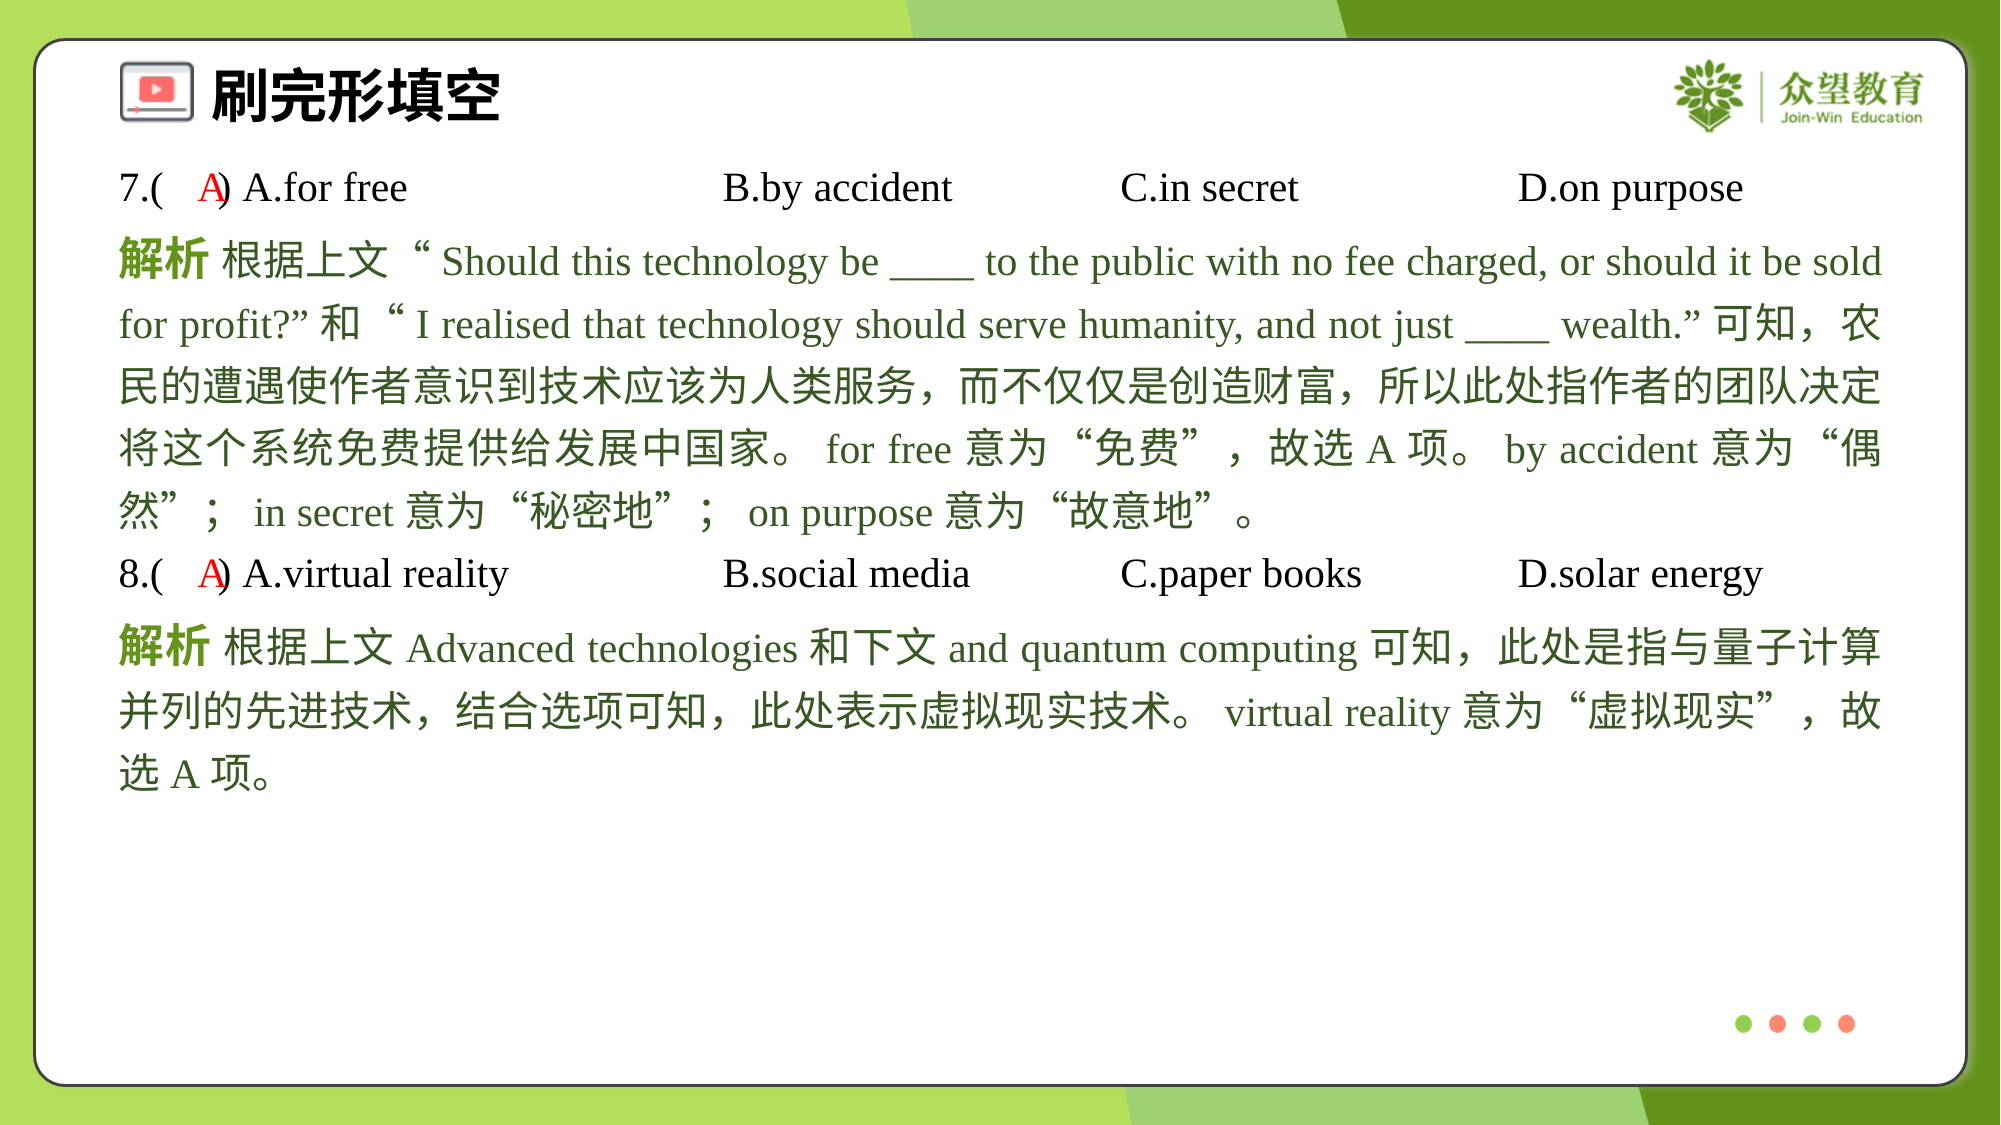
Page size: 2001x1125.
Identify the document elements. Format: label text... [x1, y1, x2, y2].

text_box 解析 根据上文“Should this technology be ____ to the public with no fee charged, or should it be sold for profit?”和“I realised that technology should serve humanity, and not just ____ wealth.”可知，农民的遭遇使作者意识到技术应该为人类服务，而不仅仅是创造财富，所以此处指作者的团队决定将这个系统免费提供给发展中国家。for free意为“免费”，故选A项。by accident意为“偶然”；in secret意为“秘密地”；on purpose意为“故意地”。 [118, 215, 1883, 530]
text_box 解析 根据上文Advanced technologies和下文and quantum computing可知，此处是指与量子计算并列的先进技术，结合选项可知，此处表示虚拟现实技术。virtual reality意为“虚拟现实”，故选A项。 [118, 603, 1883, 793]
text_box A [192, 146, 233, 205]
picture [0, 0, 2000, 1125]
text_box 7.( ) A.for free B.by accident C.in secret D.on purpose [233, 146, 1883, 204]
text_box A [192, 533, 233, 592]
text_box 8.( ) A.virtual reality B.social media C.paper books D.solar energy [118, 533, 192, 591]
text_box 7.( ) A.for free B.by accident C.in secret D.on purpose [118, 146, 192, 204]
text_box 8.( ) A.virtual reality B.social media C.paper books D.solar energy [233, 533, 1883, 591]
